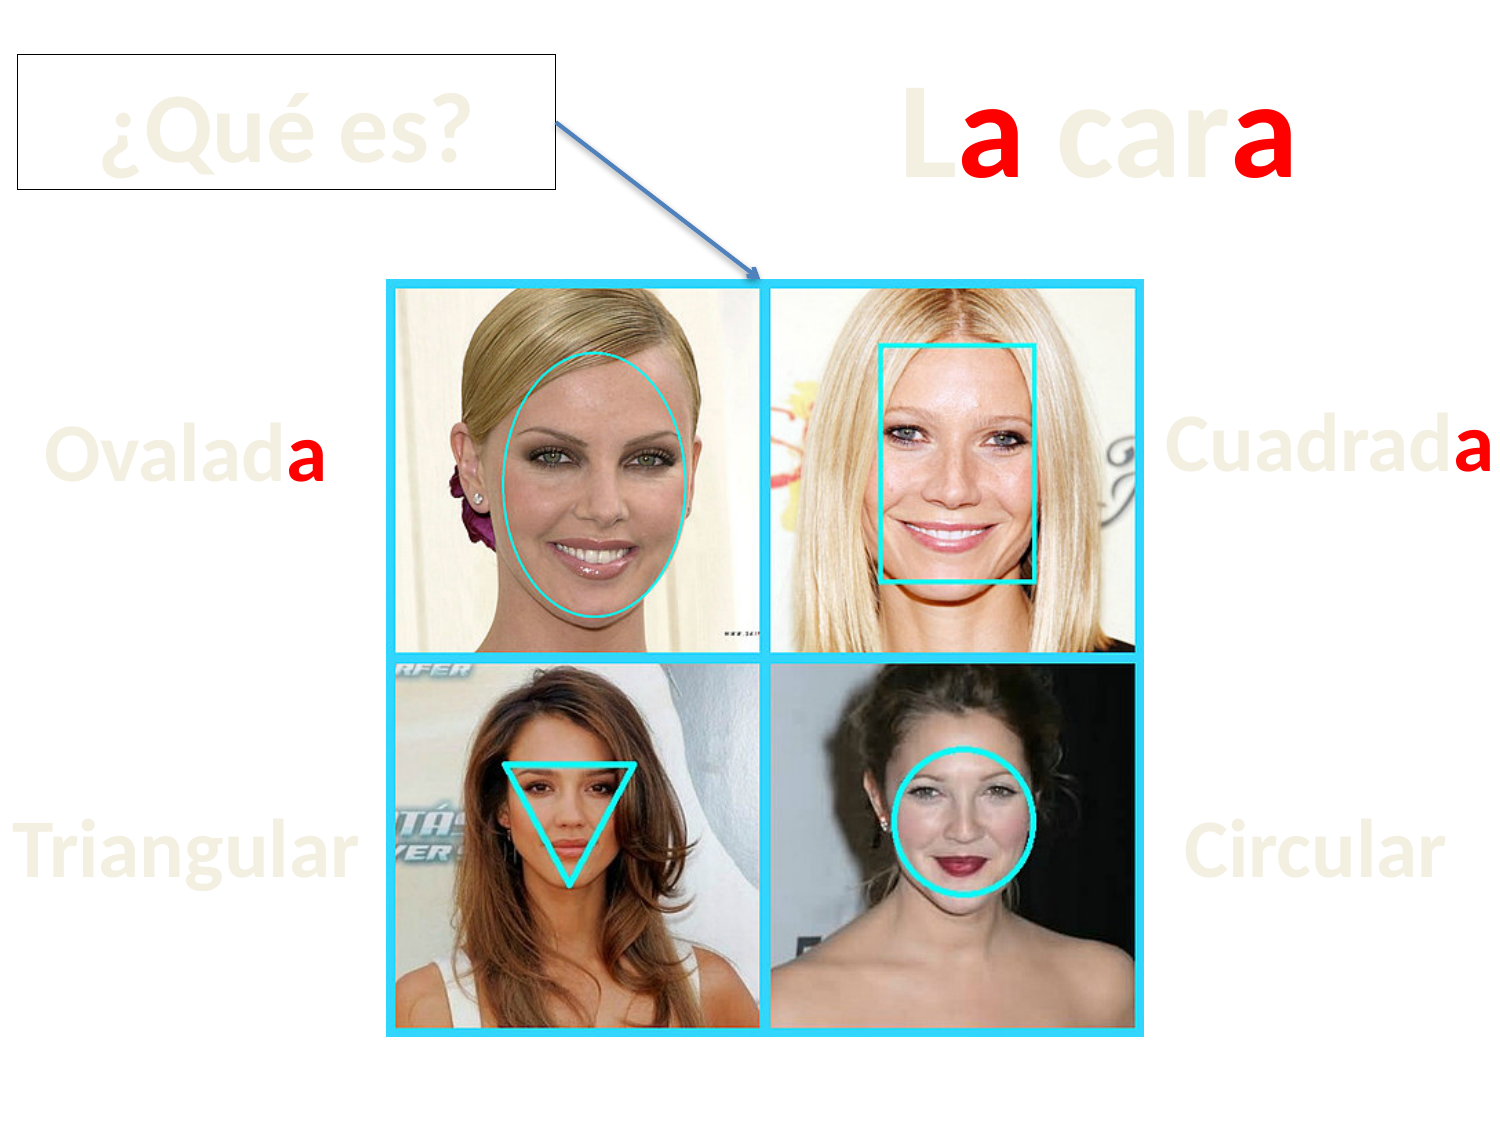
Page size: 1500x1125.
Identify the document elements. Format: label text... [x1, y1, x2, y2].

text_box Cuadrada [1150, 380, 1500, 496]
text_box ¿Qué es? [17, 54, 556, 190]
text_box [555, 122, 761, 280]
text_box La cara [733, 32, 1465, 212]
picture [386, 279, 1144, 1037]
text_box Circular [1169, 786, 1463, 902]
text_box Triangular [0, 786, 376, 902]
text_box Ovalada [29, 391, 343, 507]
